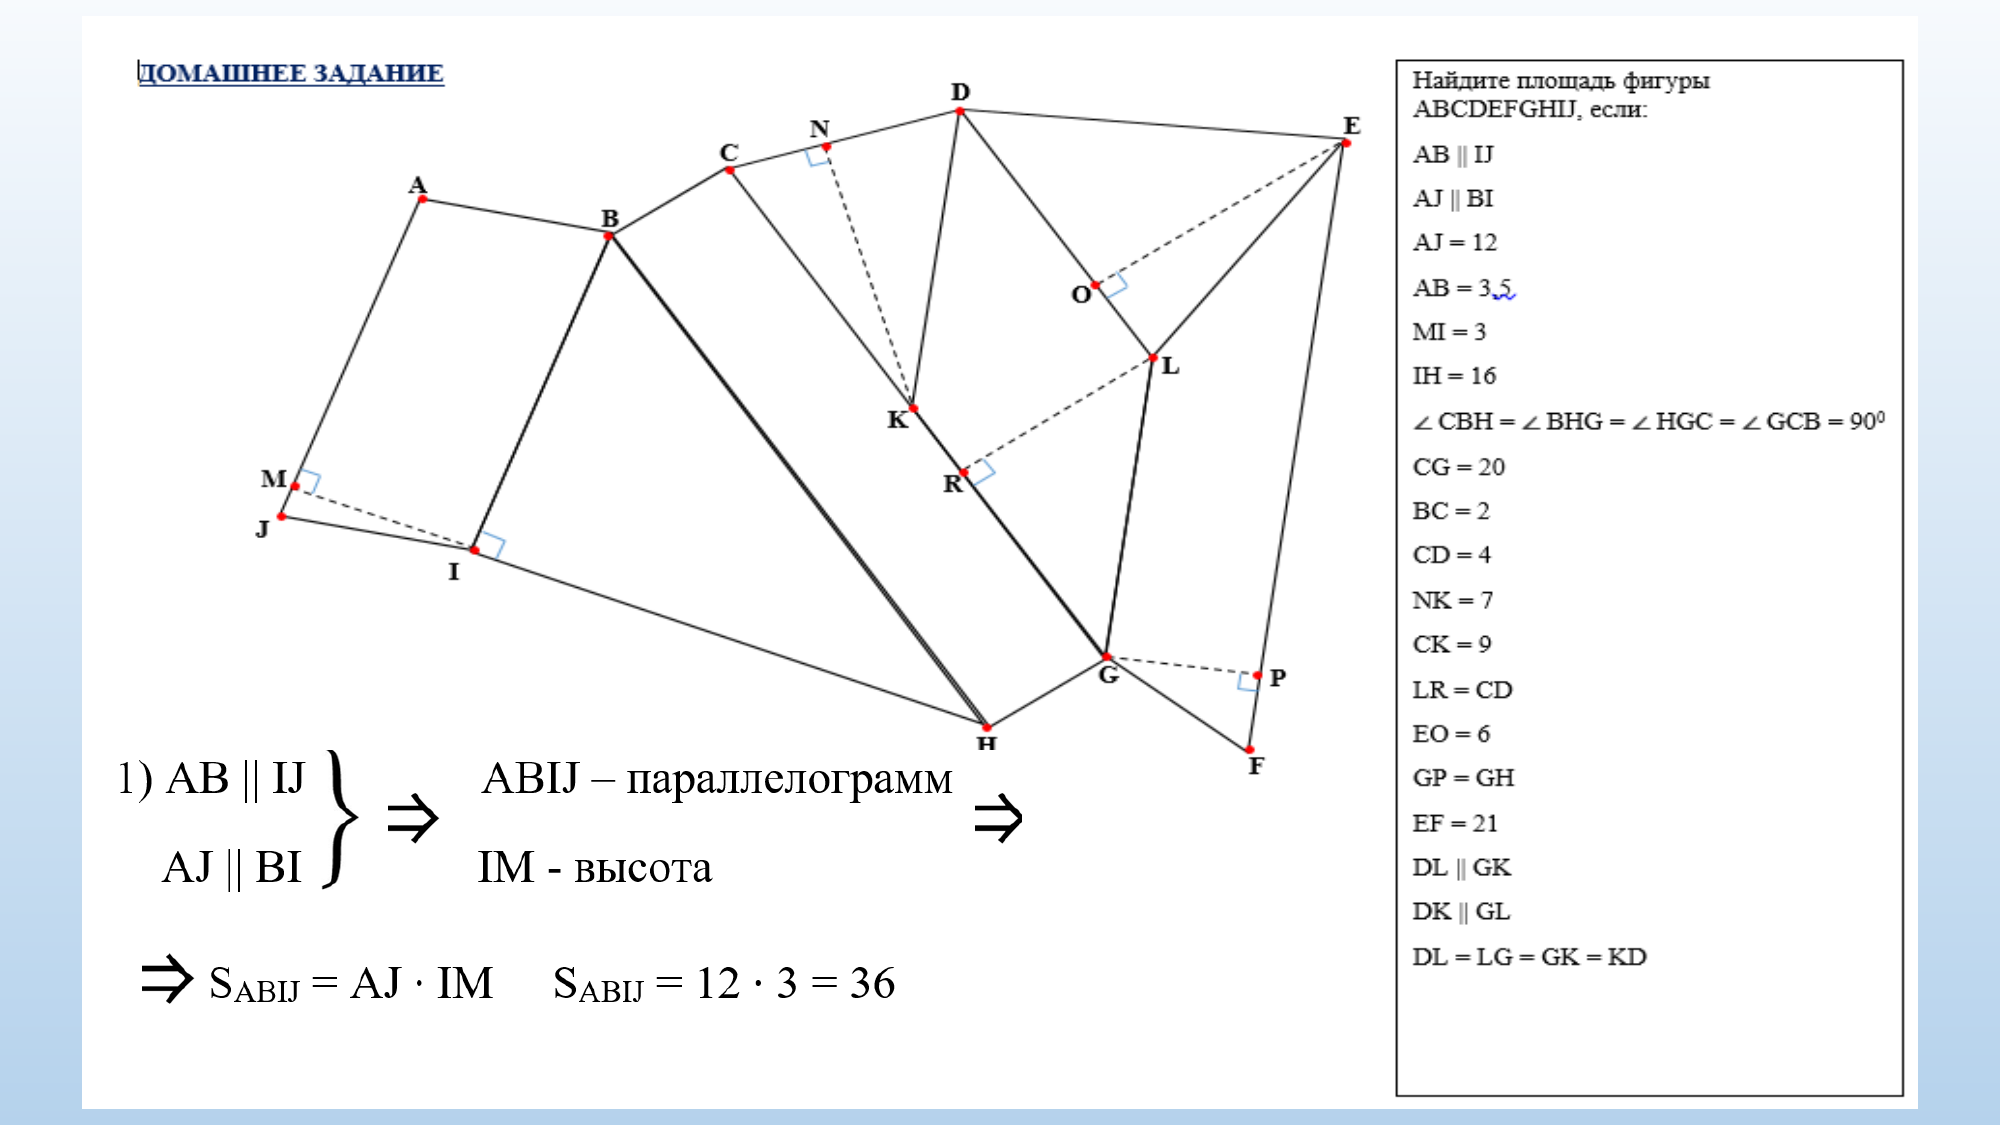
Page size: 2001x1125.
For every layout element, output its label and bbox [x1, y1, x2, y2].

picture [81, 749, 1022, 1109]
list [81, 16, 1918, 1109]
